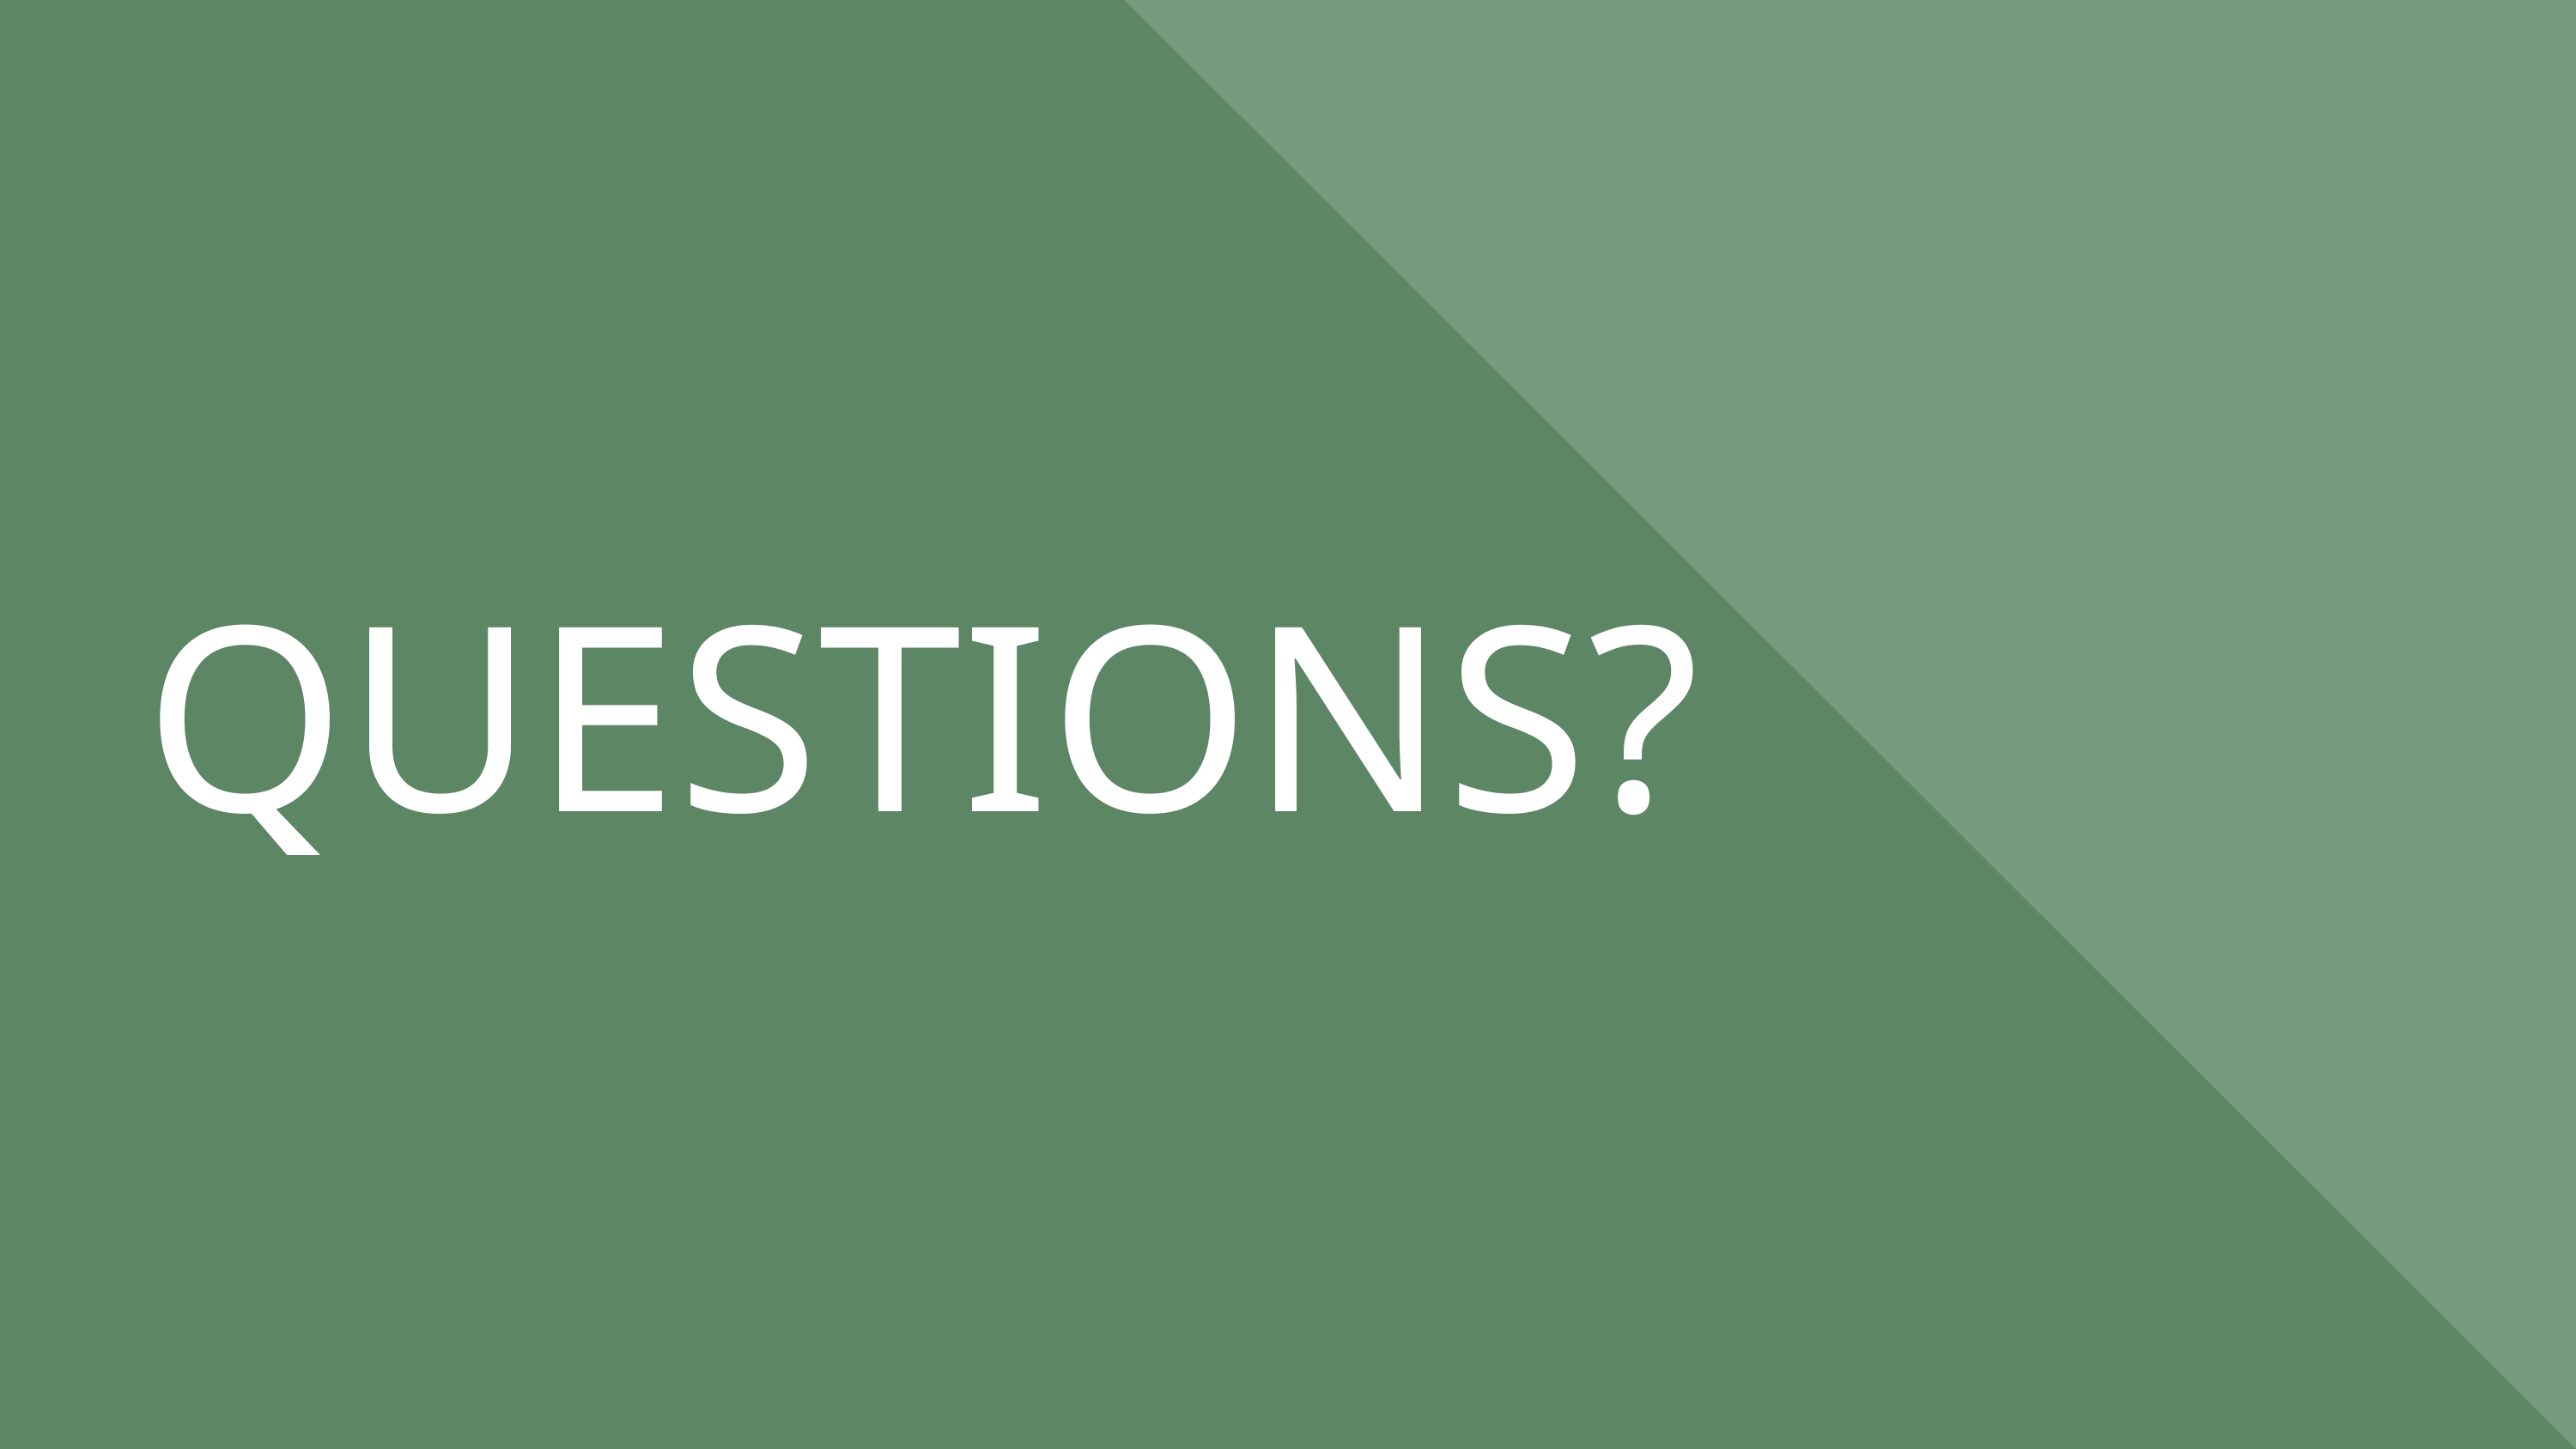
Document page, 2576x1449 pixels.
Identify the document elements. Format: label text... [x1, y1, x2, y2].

text_box QUESTIONS? [144, 605, 1118, 864]
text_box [1122, 0, 2576, 1449]
